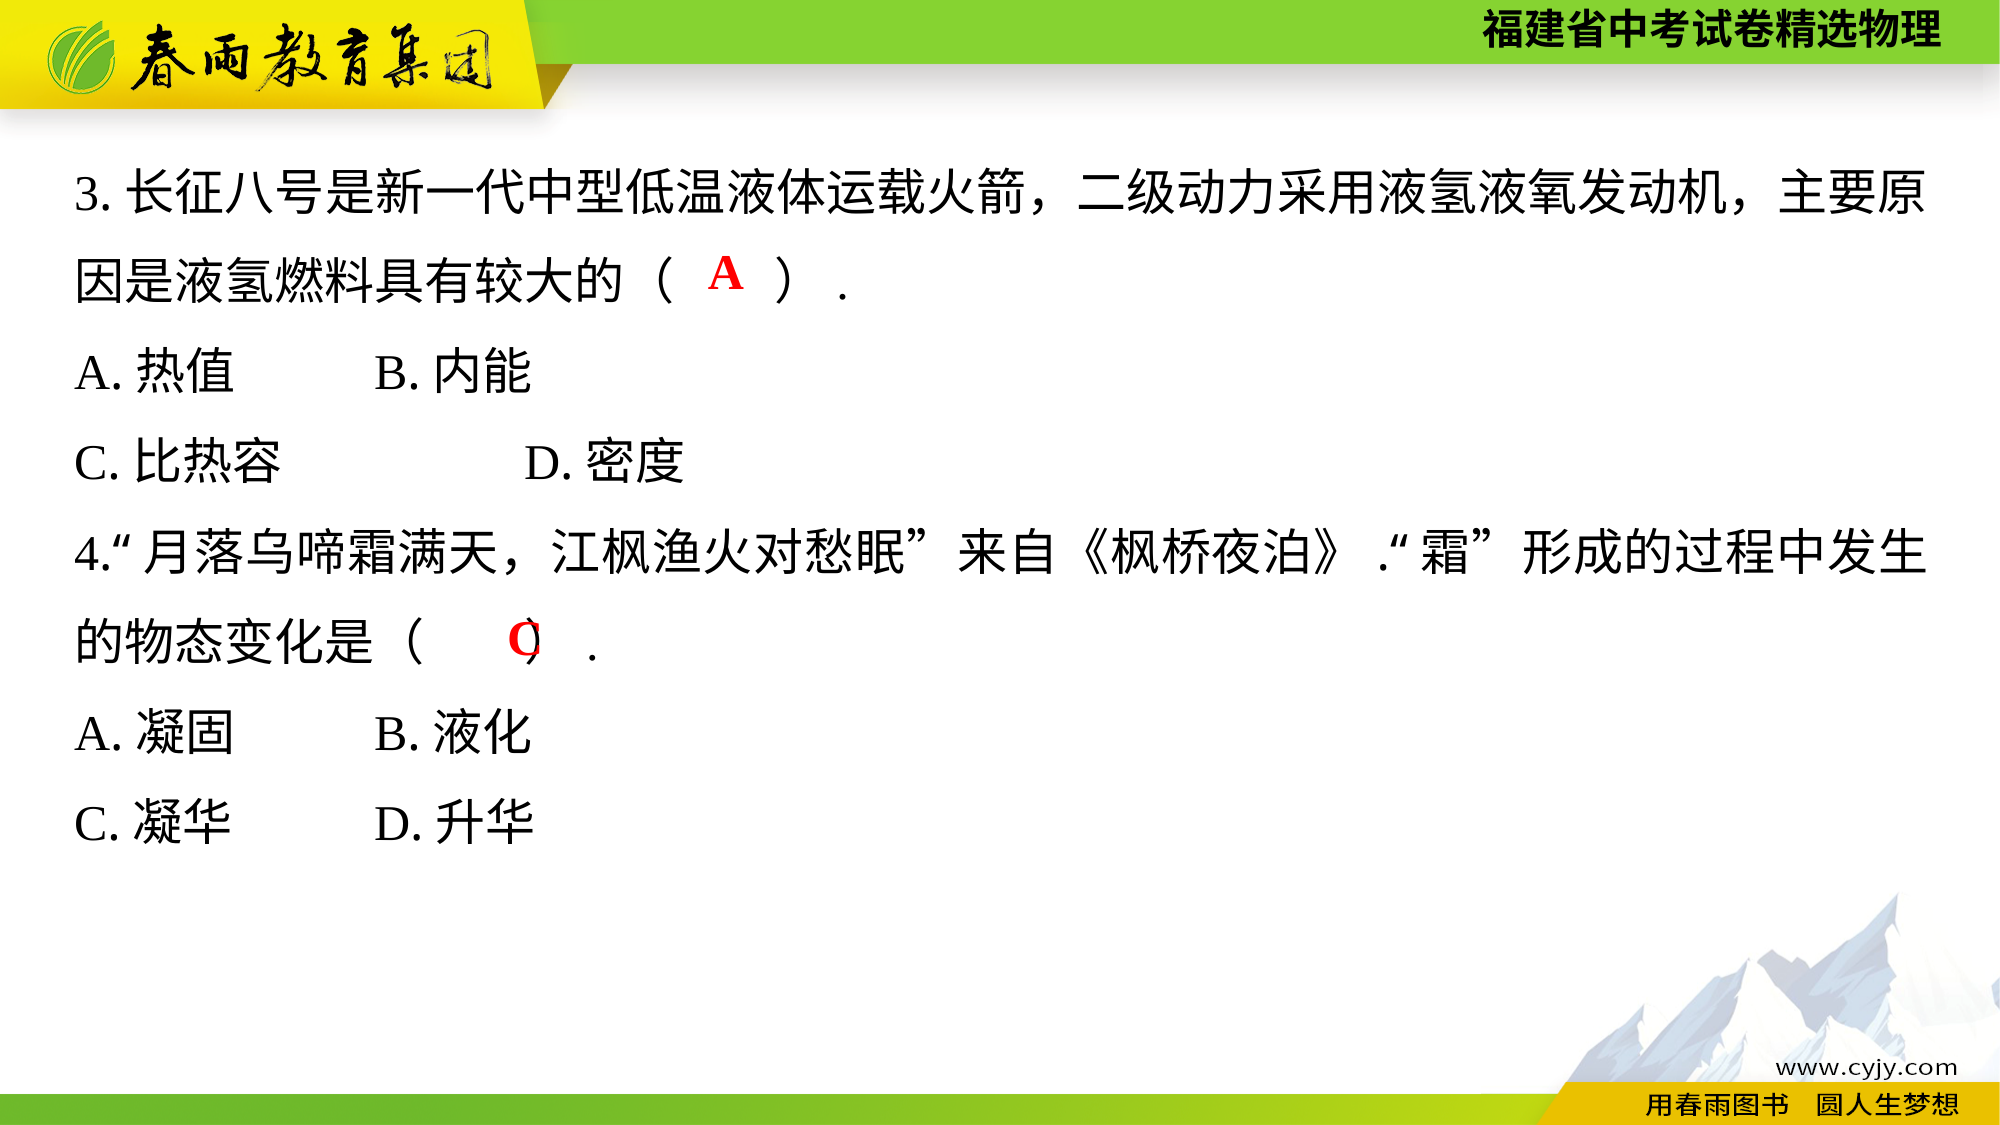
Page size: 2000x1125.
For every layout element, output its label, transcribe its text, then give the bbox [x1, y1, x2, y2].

text_box A [693, 231, 759, 307]
text_box C [492, 597, 559, 673]
list 3.长征八号是新一代中型低温液体运载火箭，二级动力采用液氢液氧发动机，主要原因是液氢燃料具有较大的（ ）. A.热值 B.内能 C.比热容 D.密度 4.“月落乌啼霜满天，江枫渔火对愁眠”来自《枫桥夜泊》.“霜”形成的过程中发生的物态变化是（ ）. A.凝固 B.液化 C.凝华 D.升华 [59, 122, 1944, 854]
picture [0, 0, 2000, 1125]
